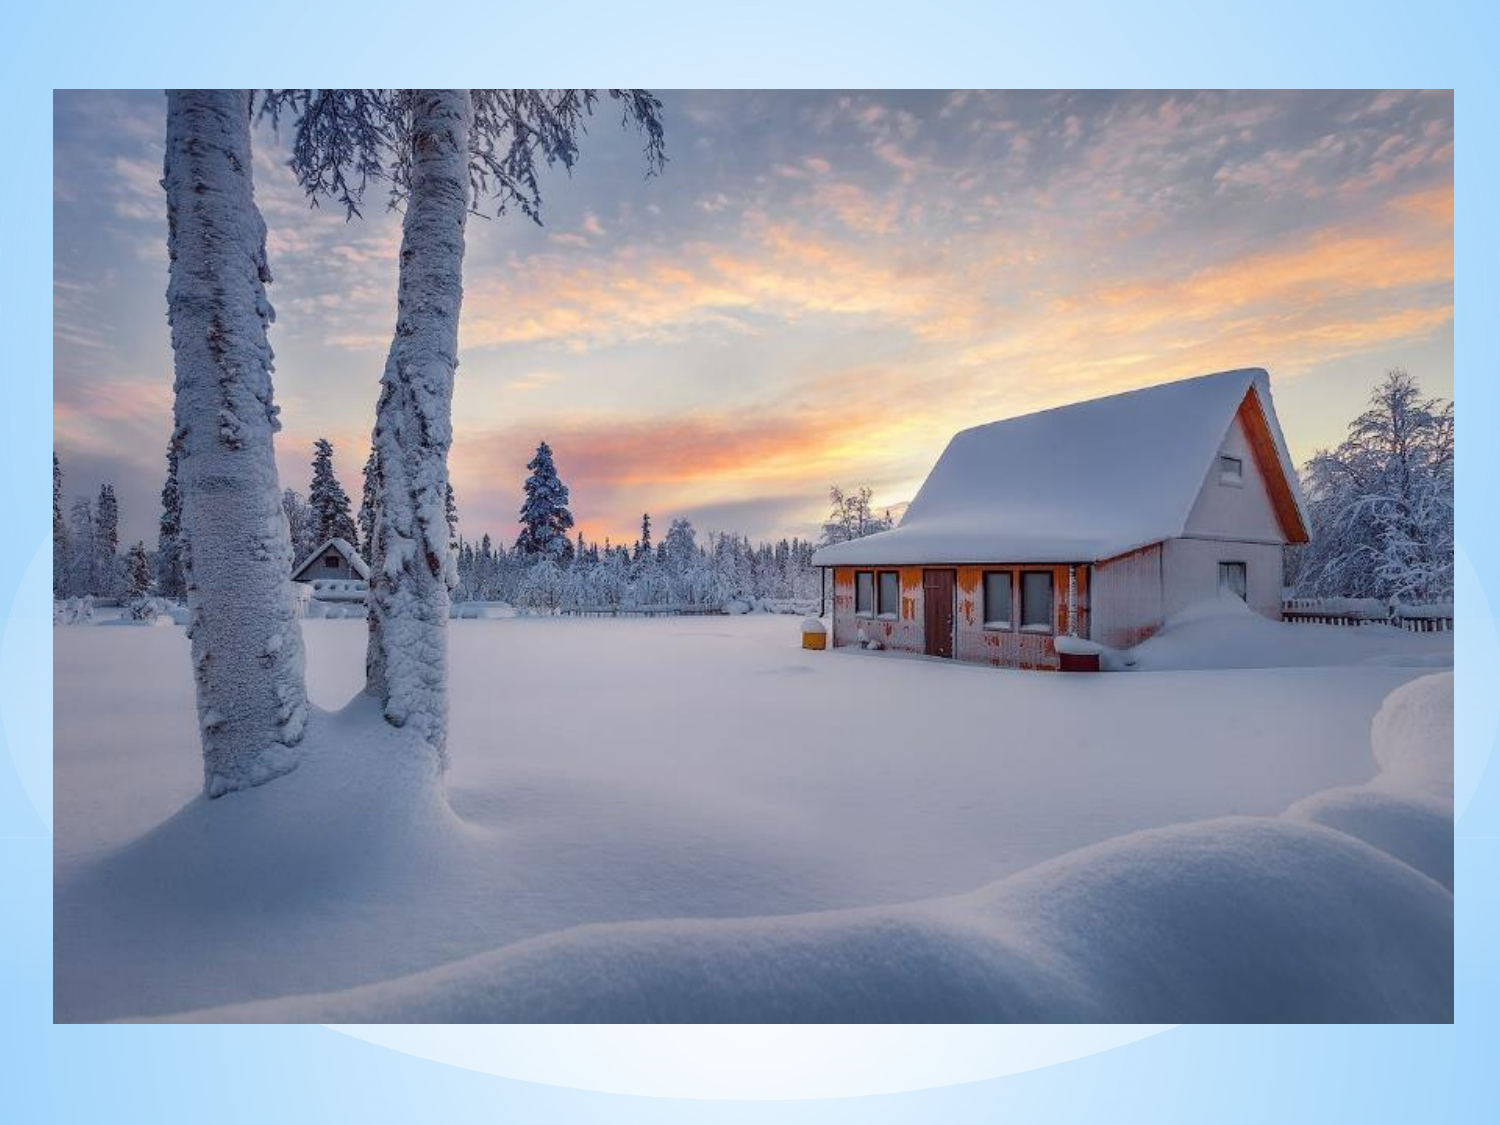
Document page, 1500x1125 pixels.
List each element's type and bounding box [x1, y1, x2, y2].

list [52, 89, 1454, 1024]
